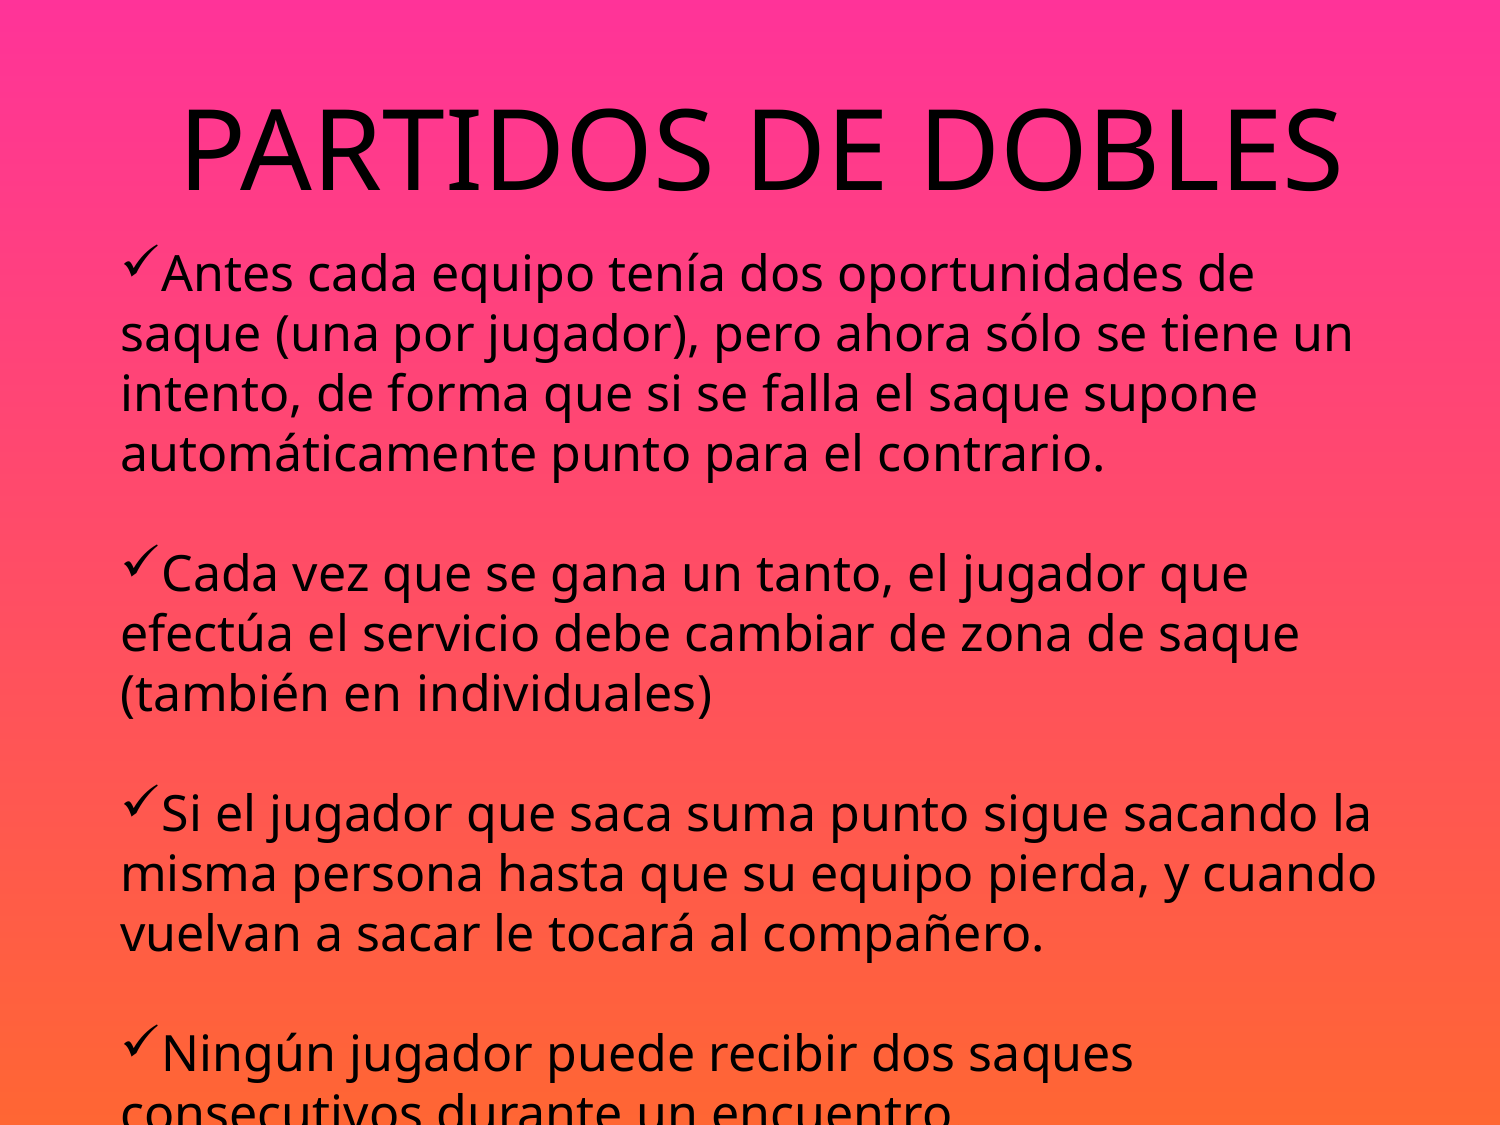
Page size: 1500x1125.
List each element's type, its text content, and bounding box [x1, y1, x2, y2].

text_box PARTIDOS DE DOBLES [70, 70, 1454, 220]
text_box Antes cada equipo tenía dos oportunidades de saque (una por jugador), pero ahora sólo se tiene un intento, de forma que si se falla el saque supone automáticamente punto para el contrario. Cada vez que se gana un tanto, el jugador que efectúa el servicio debe cambiar de zona de saque (también en individuales) Si el jugador que saca suma punto sigue sacando la misma persona hasta que su equipo pierda, y cuando vuelvan a sacar le tocará al compañero. Ningún jugador puede recibir dos saques consecutivos durante un encuentro. [105, 234, 1407, 1125]
